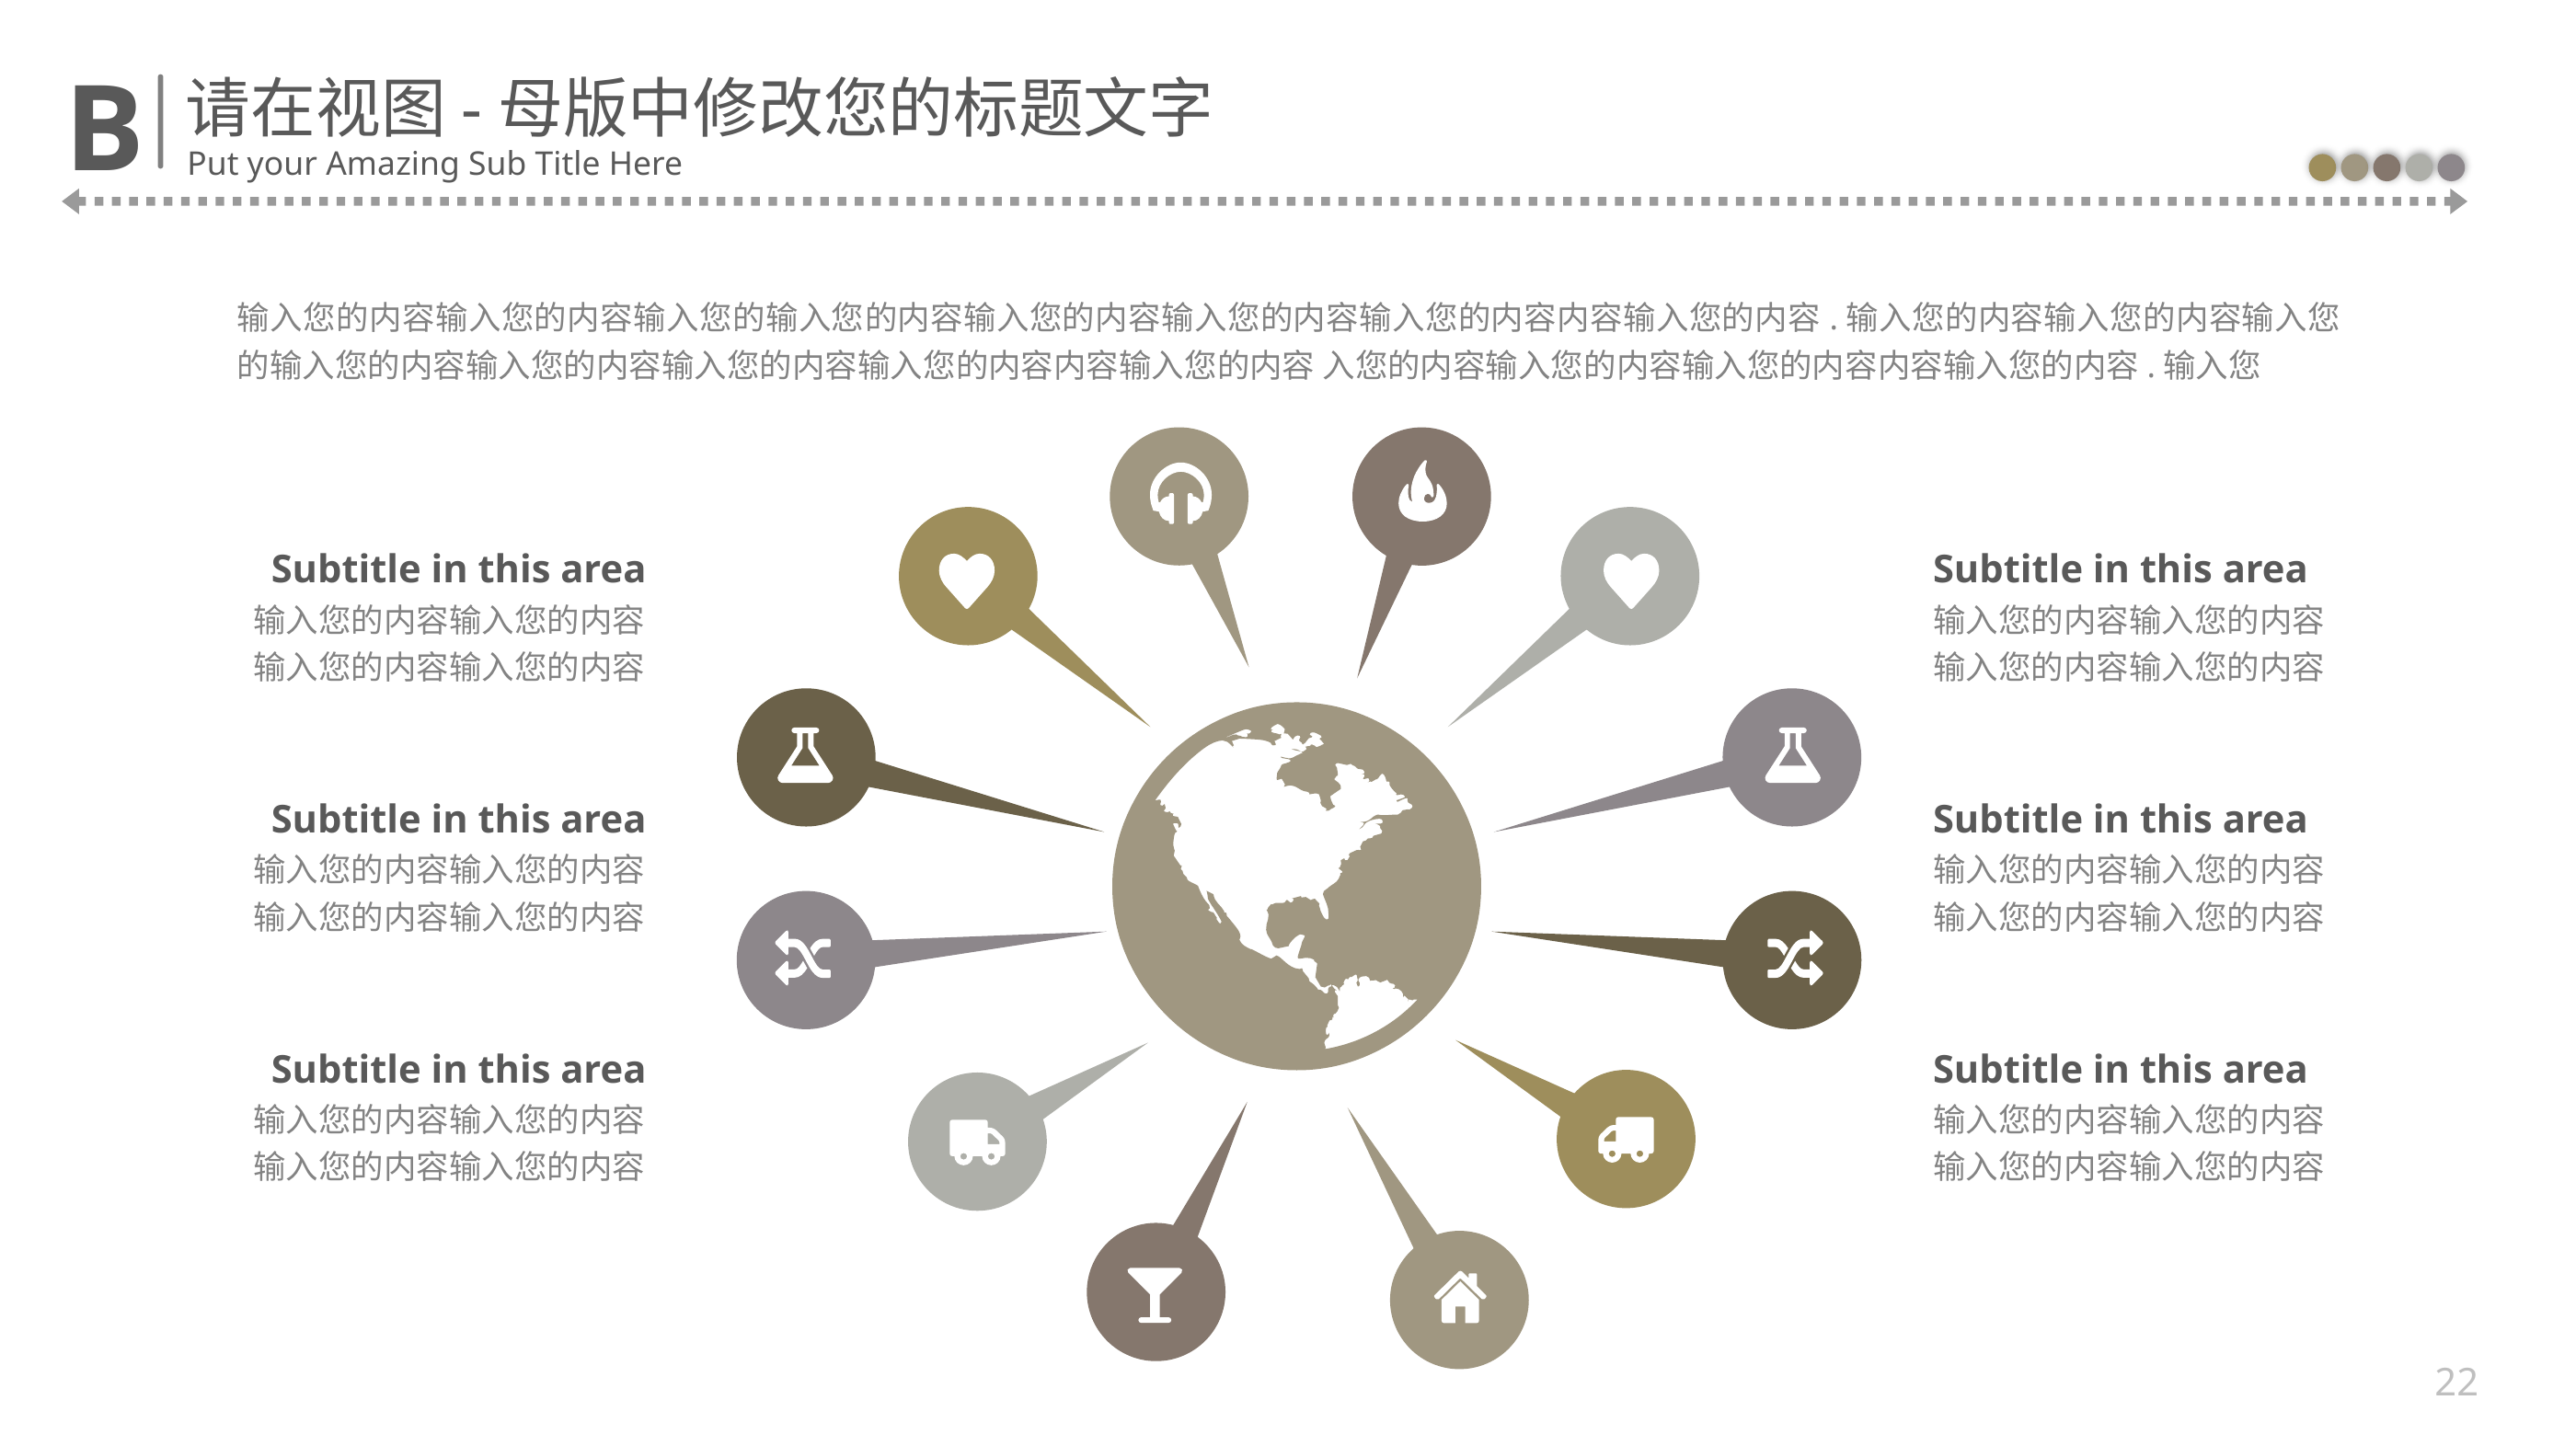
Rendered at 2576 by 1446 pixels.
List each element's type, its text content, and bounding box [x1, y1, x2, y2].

text_box 输入您的内容输入您的内容输入您的输入您的内容输入您的内容输入您的内容输入您的内容内容输入您的内容.输入您的内容输入您的内容输入您的输入您的内容输入您的内容输入您的内容输入您的内容内容输入您的内容 入您的内容输入您的内容输入您的内容内容输入您的内容.输入您 [237, 290, 2341, 461]
text_box 输入您的内容输入您的内容输入您的内容输入您的内容 [238, 842, 646, 943]
text_box 输入您的内容输入您的内容输入您的内容输入您的内容 [1933, 1091, 2340, 1192]
text_box 22 [2415, 1352, 2499, 1433]
text_box 输入您的内容输入您的内容输入您的内容输入您的内容 [238, 1091, 646, 1192]
text_box 输入您的内容输入您的内容输入您的内容输入您的内容 [238, 591, 646, 693]
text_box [736, 427, 1862, 1370]
text_box Subtitle in this area [1933, 545, 2340, 582]
text_box Subtitle in this area [239, 545, 647, 582]
text_box 输入您的内容输入您的内容输入您的内容输入您的内容 [1933, 591, 2340, 693]
text_box Subtitle in this area [239, 1044, 647, 1083]
text_box Subtitle in this area [1933, 794, 2340, 832]
text_box Subtitle in this area [239, 794, 647, 832]
text_box Subtitle in this area [1933, 1044, 2340, 1083]
text_box 输入您的内容输入您的内容输入您的内容输入您的内容 [1933, 842, 2340, 943]
